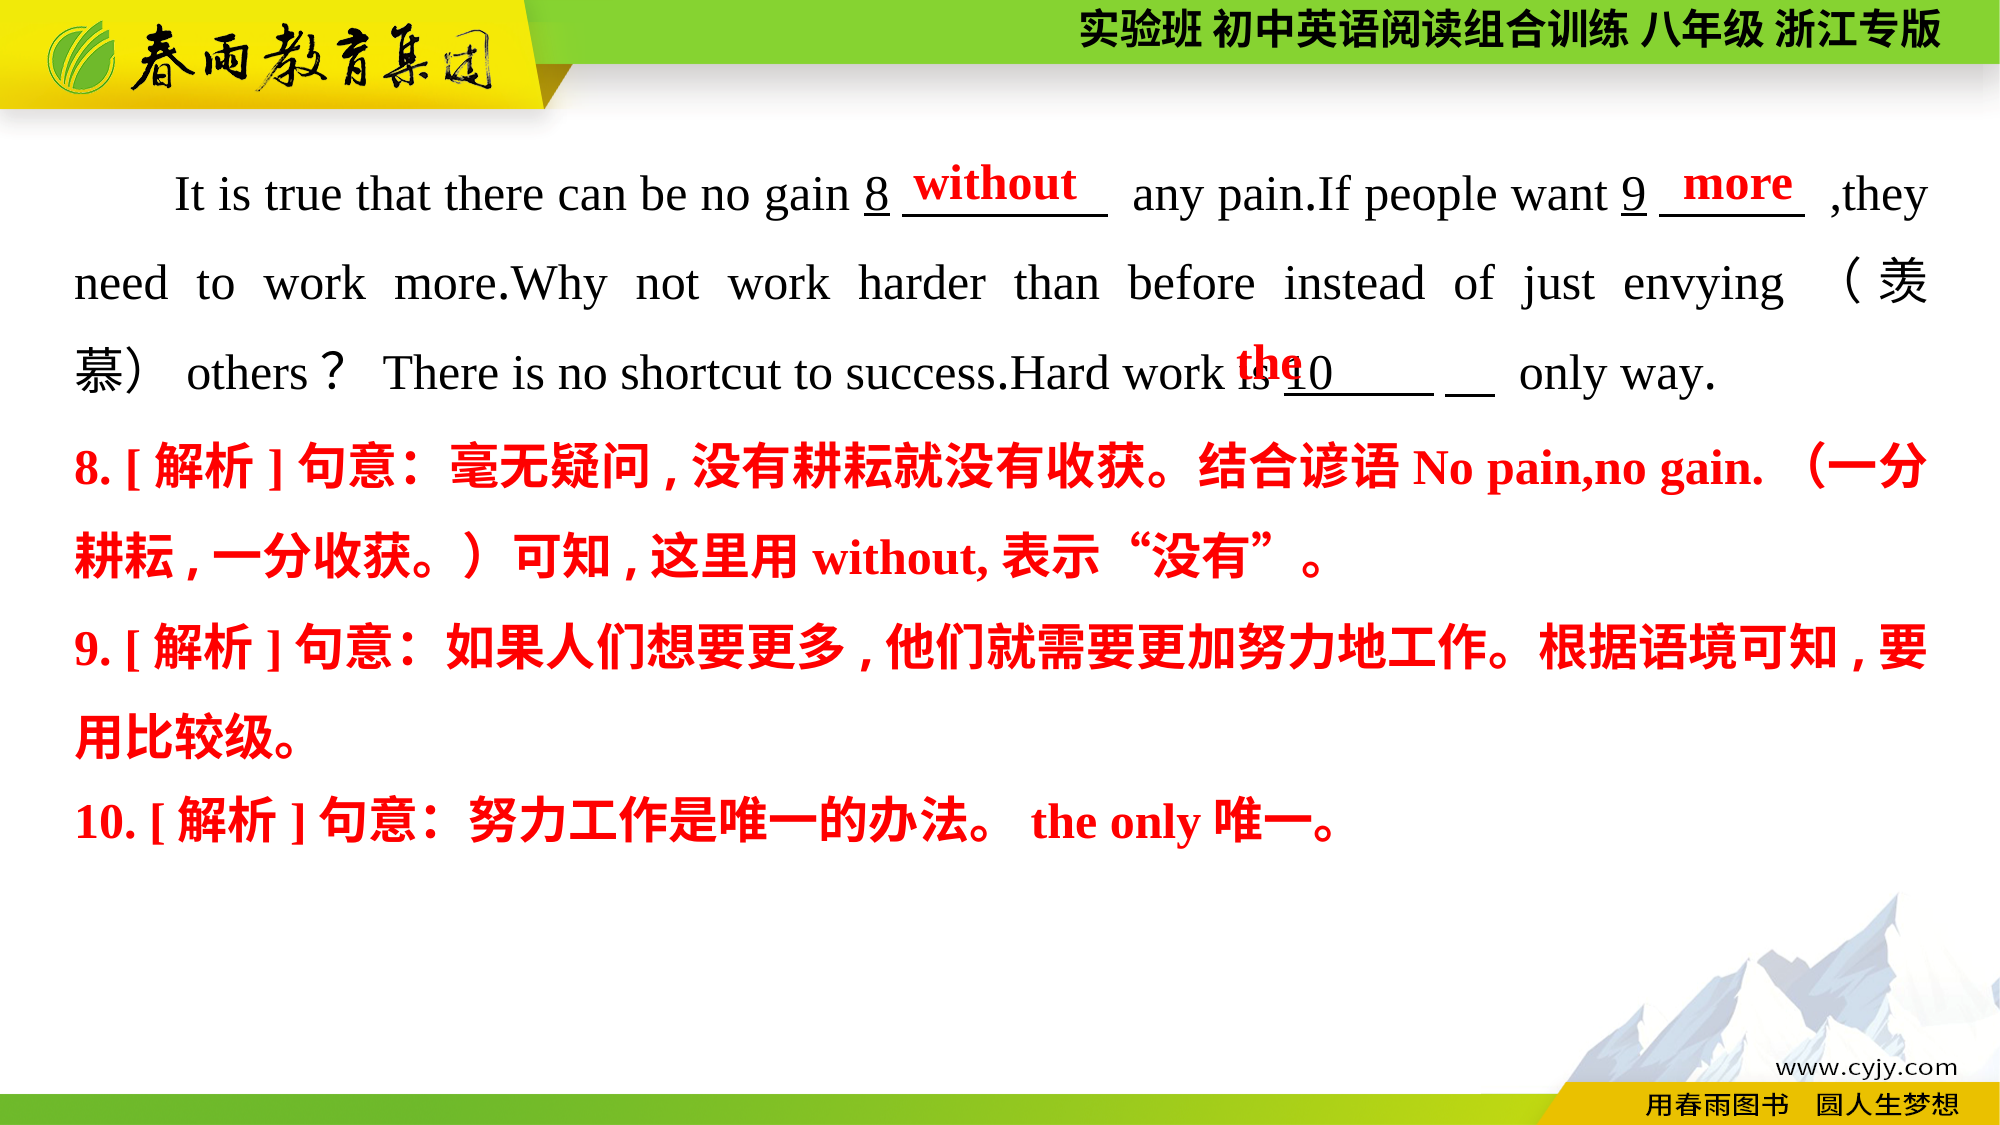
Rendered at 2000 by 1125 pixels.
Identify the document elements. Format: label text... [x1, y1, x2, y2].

text_box without [898, 141, 1093, 217]
text_box 10. [解析]句意：努力工作是唯一的办法。the only唯一。 [59, 751, 1944, 857]
text_box 9. [解析]句意：如果人们想要更多,他们就需要更加努力地工作。根据语境可知,要用比较级。 [59, 577, 1944, 751]
picture [0, 0, 2000, 1125]
text_box 8. [解析]句意：毫无疑问,没有耕耘就没有收获。结合谚语No pain,no gain.（一分耕耘,一分收获。）可知,这里用without,表示“没有”。 [59, 397, 1944, 577]
text_box more [1668, 141, 1809, 217]
text_box the [1221, 321, 1318, 397]
list It is true that there can be no gain 8 any pain.If people want 9 ,they need to work more.Why not work harder than before instead of just envying（羡慕）others？There is no shortcut to success.Hard work is 10 only way. [59, 122, 1944, 397]
